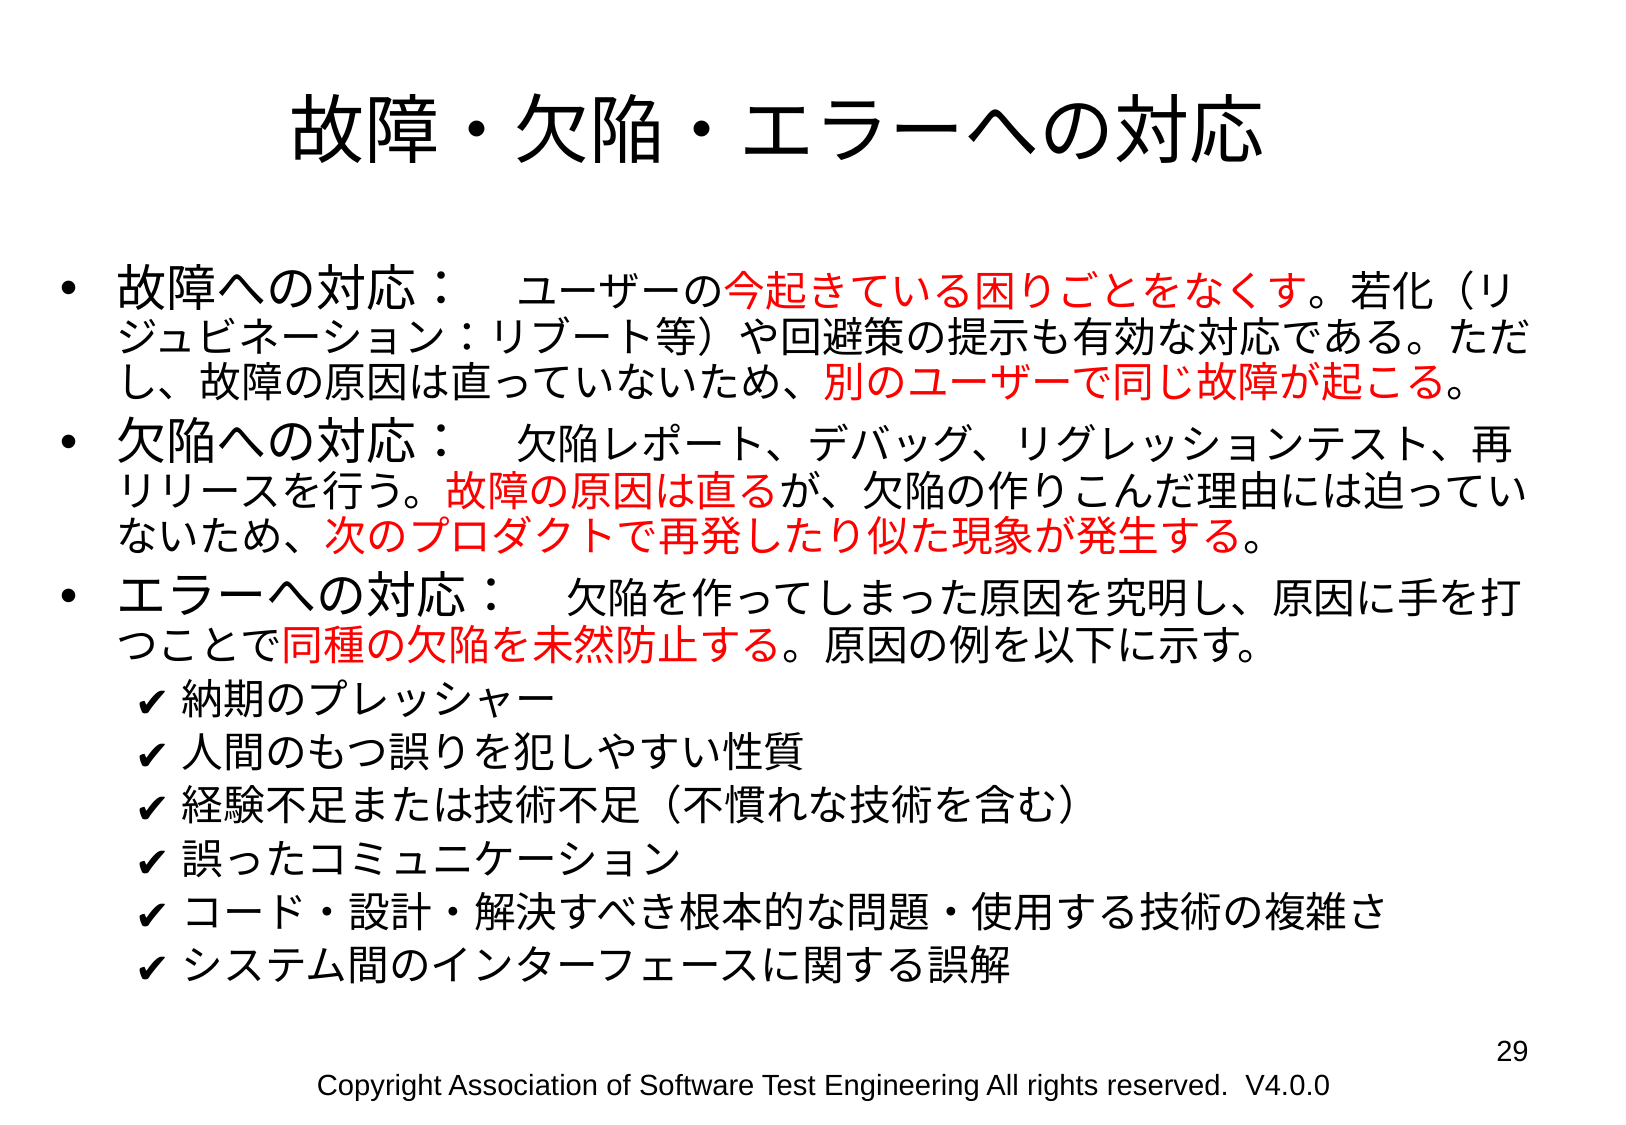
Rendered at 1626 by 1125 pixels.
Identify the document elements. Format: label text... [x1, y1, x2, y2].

slide_number ‹#› [1164, 1024, 1544, 1103]
title 故障・欠陥・エラーへの対応 [88, 35, 1466, 220]
list 故障への対応： ユーザーの今起きている困りごとをなくす。若化（リジュビネーション：リブート等）や回避策の提示も有効な対応である。ただし、故障の原因は直っていないため、別のユーザーで同じ故障が起こる。 欠陥への対応： 欠陥レポート、デバッグ、リグレッションテスト、再リリースを行う。故障の原因は直るが、欠陥の作りこんだ理由には迫っていないため、次のプロダクトで再発したり似た現象が発生する。 エラーへの対応： 欠陥を作ってしまった原因を究明し、原因に手を打つことで同種の欠陥を未然防止する。原因の例を以下に示す。 納期のプレッシャー 人間のもつ誤りを犯しやすい性質 経験不足または技術不足（不慣れな技術を含む） 誤ったコミュニケーション コード・設計・解決すべき根本的な問題・使用する技術の複雑さ システム間のインターフェースに関する誤解 [44, 255, 1569, 950]
footer Copyright Association of Software Test Engineering All rights reserved. V4.0.0 [233, 1058, 1415, 1103]
